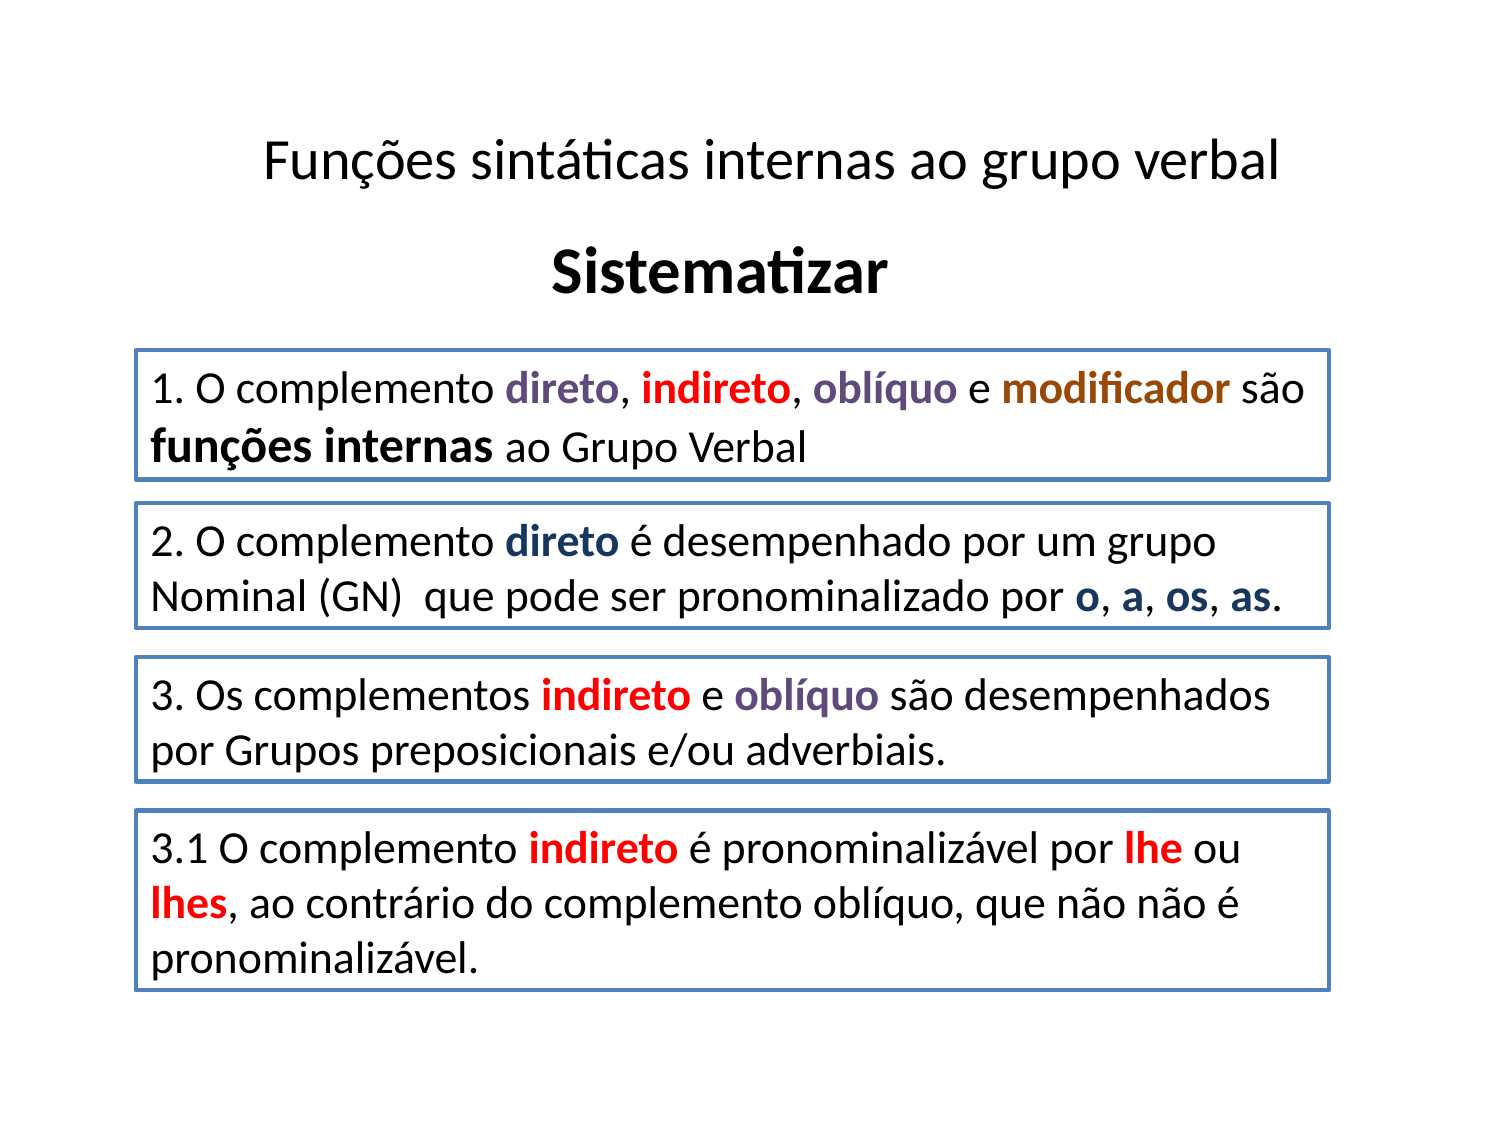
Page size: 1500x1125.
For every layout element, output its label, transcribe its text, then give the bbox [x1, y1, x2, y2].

text_box 1. O complemento direto, indireto, oblíquo e modificador são funções internas ao Grupo Verbal [134, 348, 1331, 482]
text_box 2. O complemento direto é desempenhado por um grupo Nominal (GN) que pode ser pronominalizado por o, a, os, as. [134, 501, 1331, 630]
text_box 3.1 O complemento indireto é pronominalizável por lhe ou lhes, ao contrário do complemento oblíquo, que não não é pronominalizável. [134, 808, 1331, 992]
text_box Sistematizar [431, 219, 1010, 315]
text_box Funções sintáticas internas ao grupo verbal [248, 113, 1297, 199]
text_box 3. Os complementos indireto e oblíquo são desempenhados por Grupos preposicionais e/ou adverbiais. [134, 655, 1331, 784]
